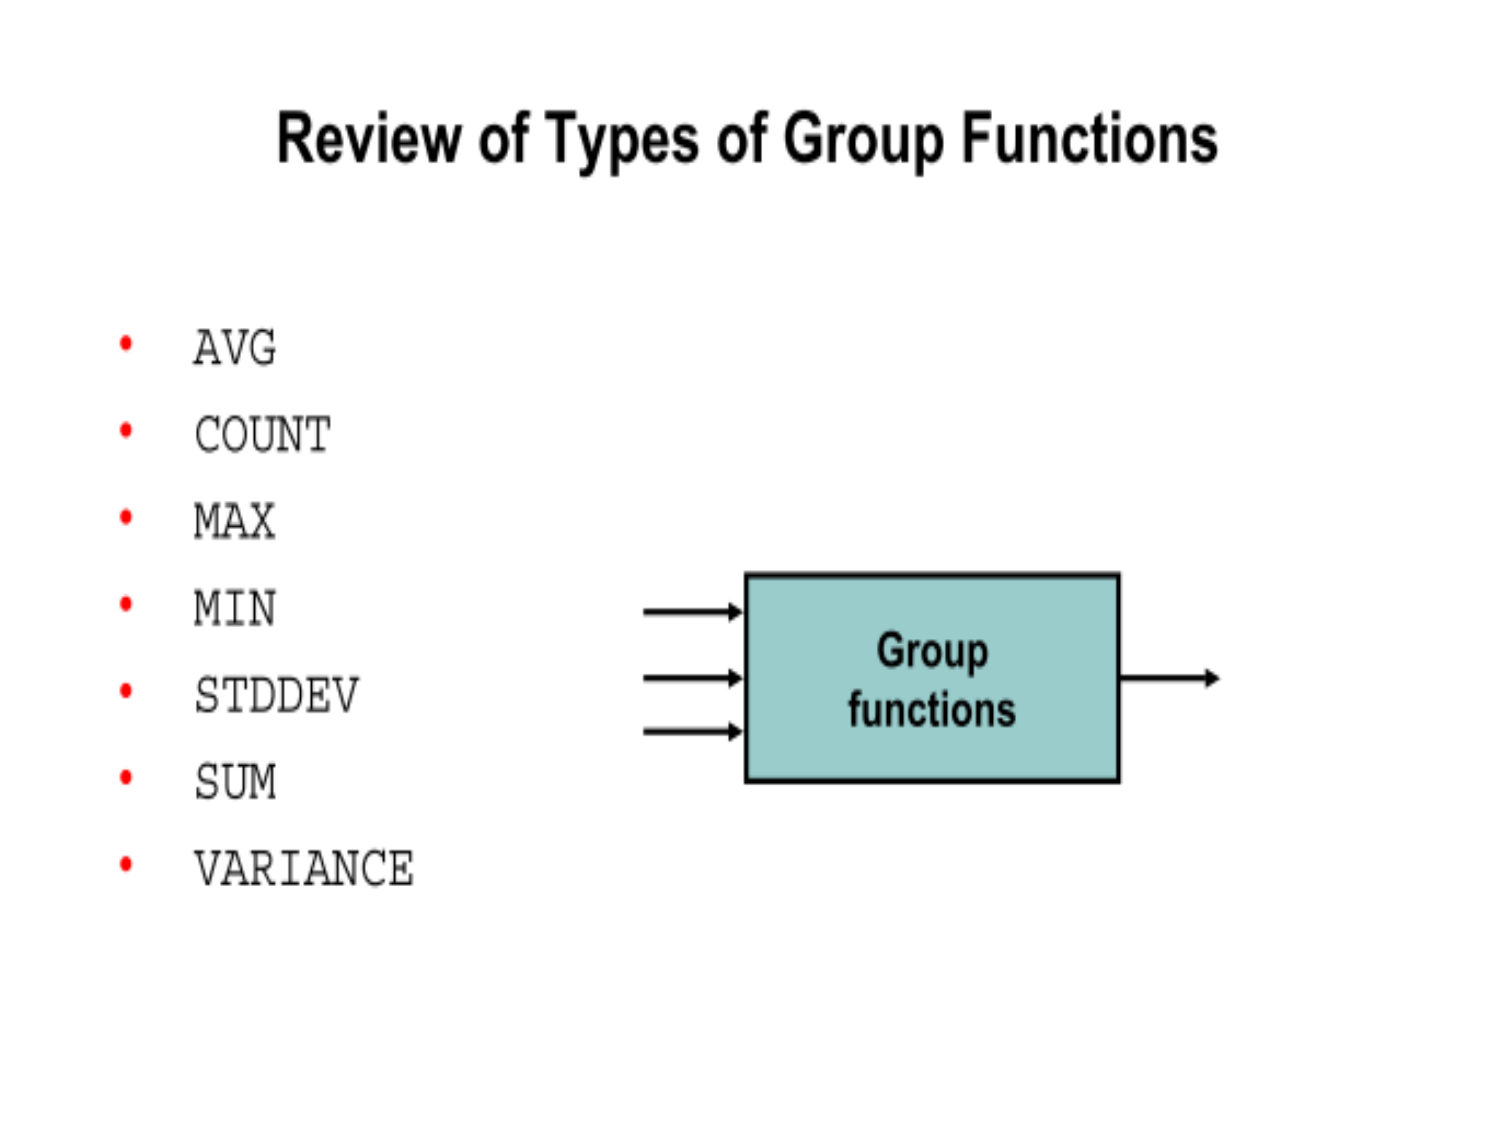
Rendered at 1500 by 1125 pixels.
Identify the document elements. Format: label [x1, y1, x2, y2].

list [0, 0, 1500, 1125]
